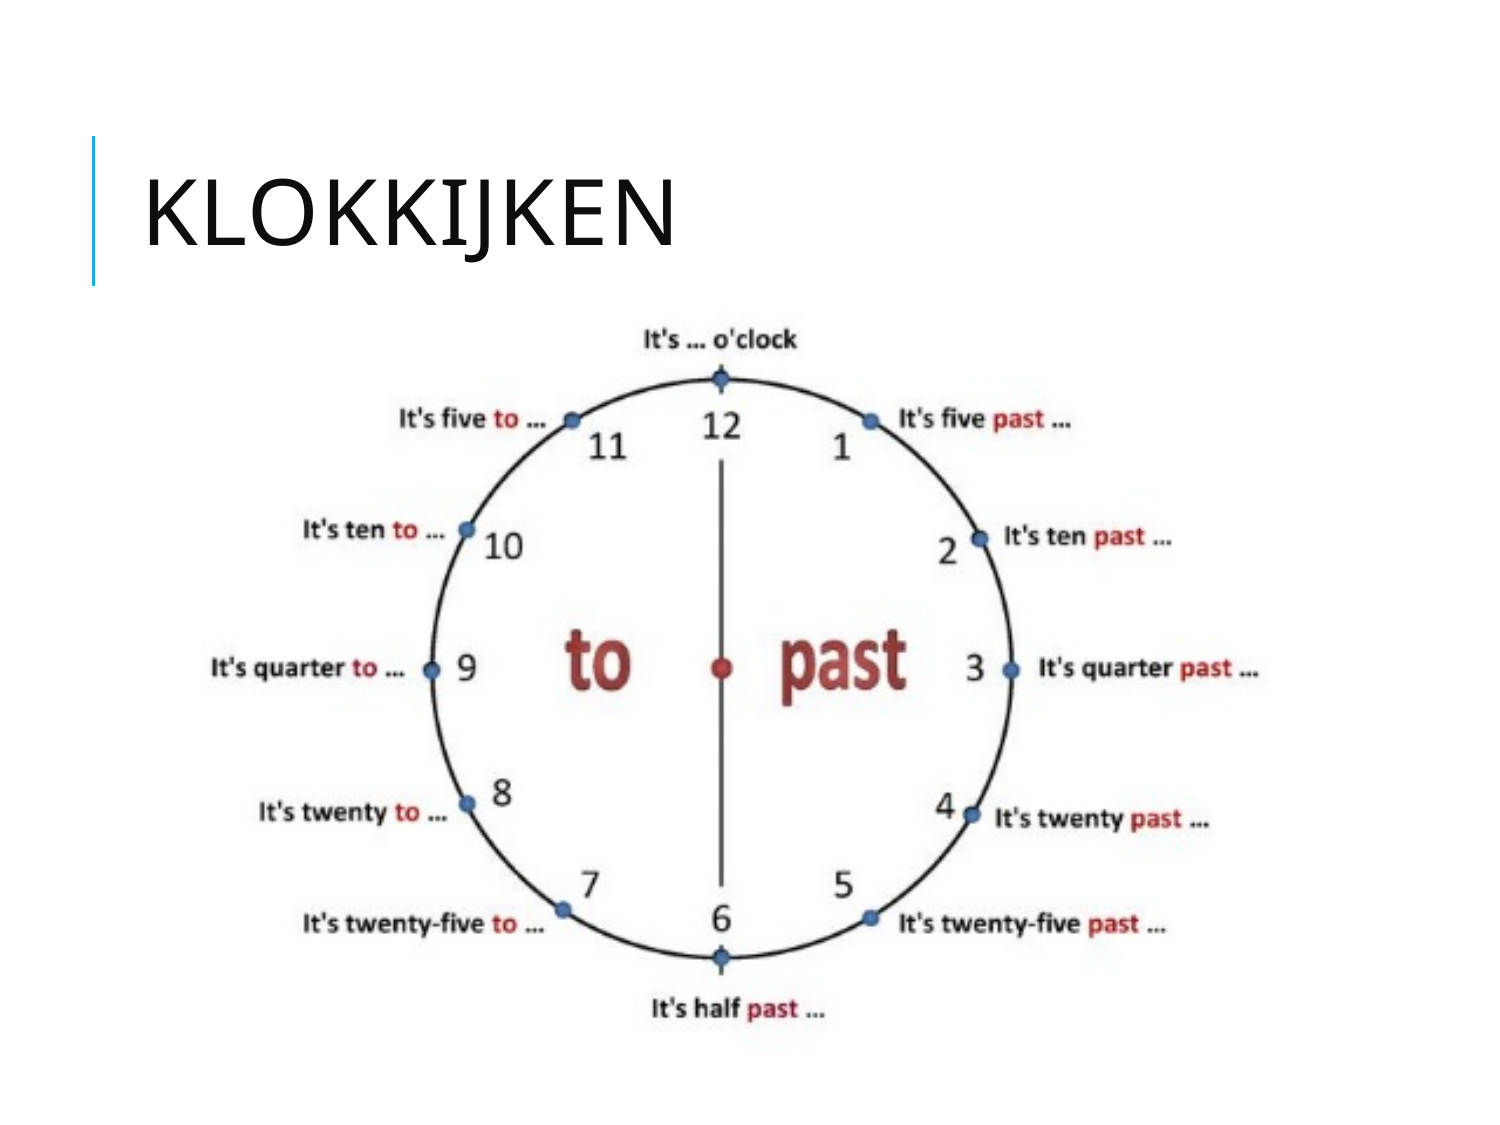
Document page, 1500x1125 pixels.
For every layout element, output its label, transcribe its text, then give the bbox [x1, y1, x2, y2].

title klokkijken [126, 96, 1322, 342]
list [182, 302, 1282, 1052]
